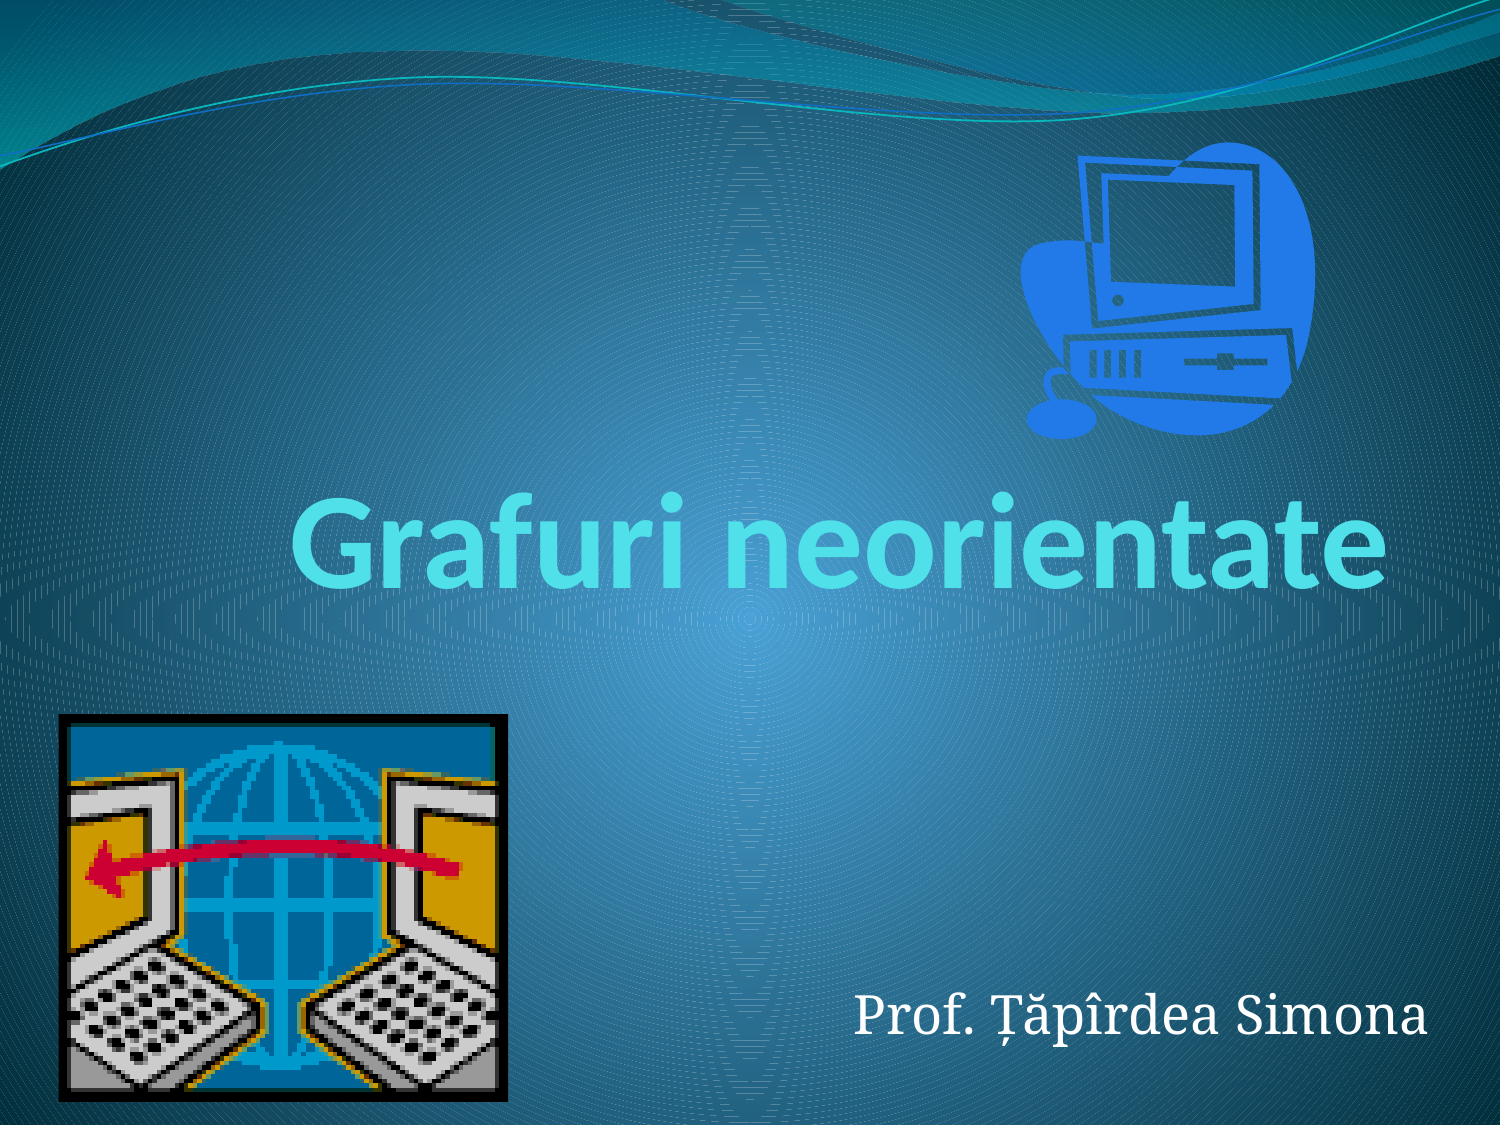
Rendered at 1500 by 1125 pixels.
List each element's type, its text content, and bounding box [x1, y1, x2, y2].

subtitle Prof. Țăpîrdea Simona [515, 972, 1441, 1076]
picture [58, 714, 509, 1102]
title Grafuri neorientate [105, 316, 1394, 617]
picture [1019, 140, 1323, 440]
